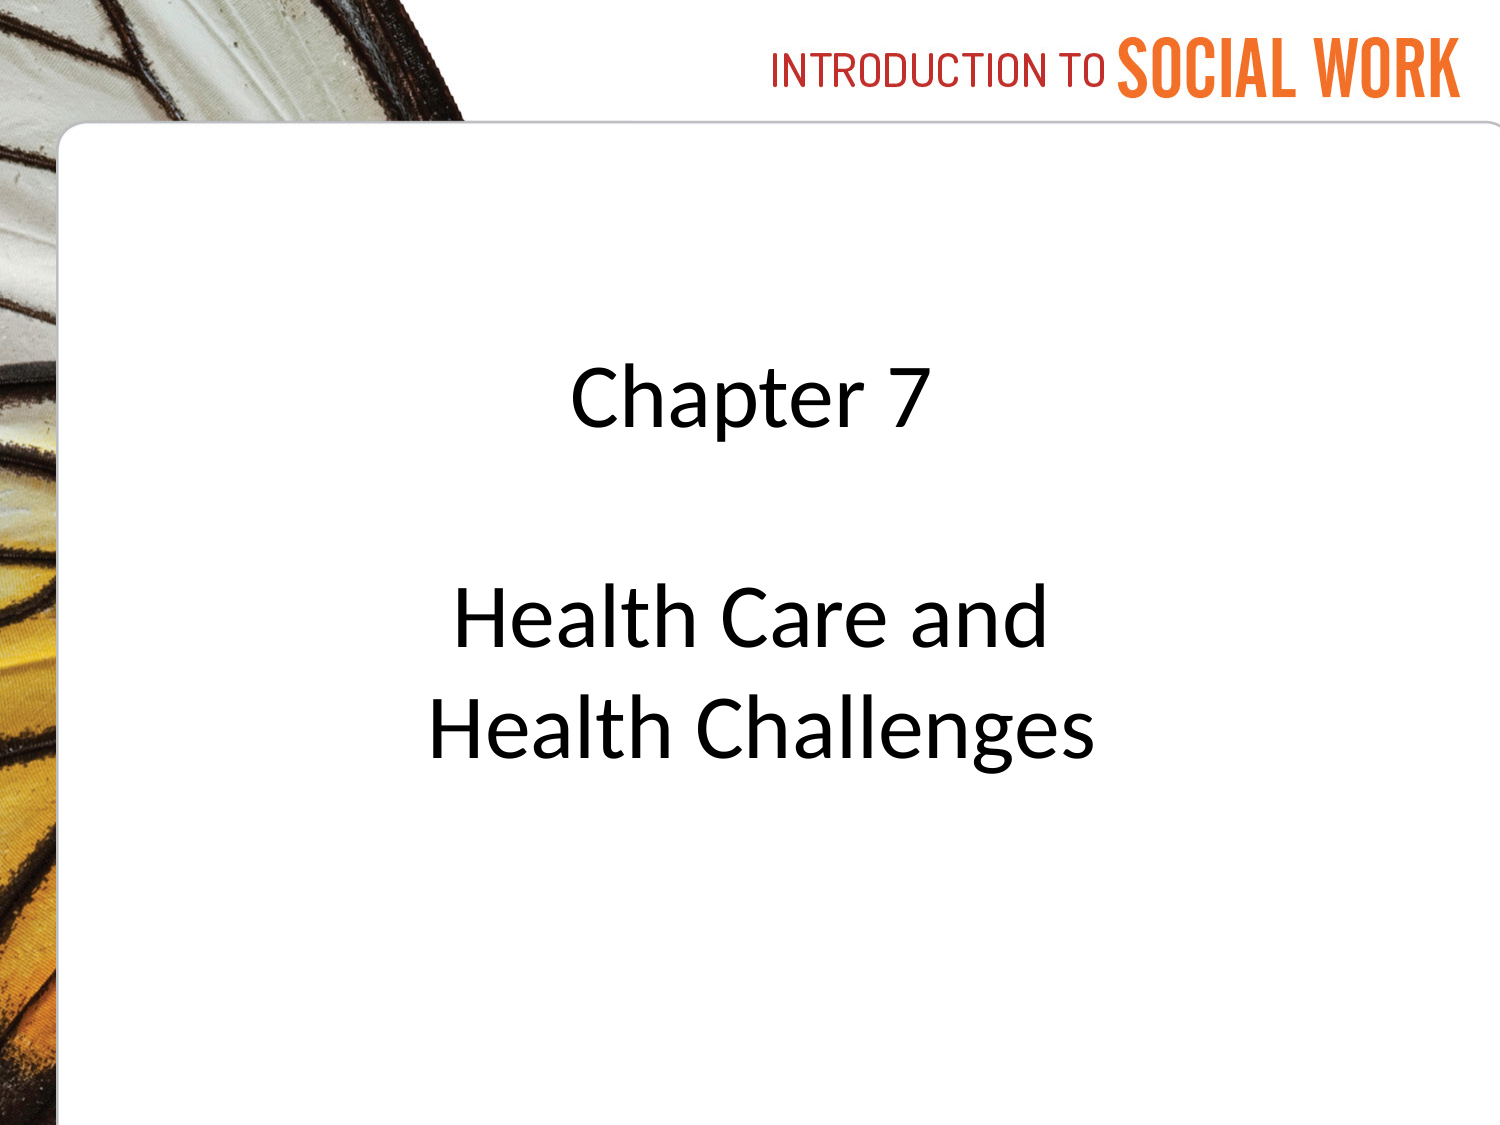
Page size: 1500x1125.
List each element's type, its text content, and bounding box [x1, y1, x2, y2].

title Chapter 7 Health Care and Health Challenges [50, 324, 1475, 788]
picture [0, 0, 1500, 1125]
